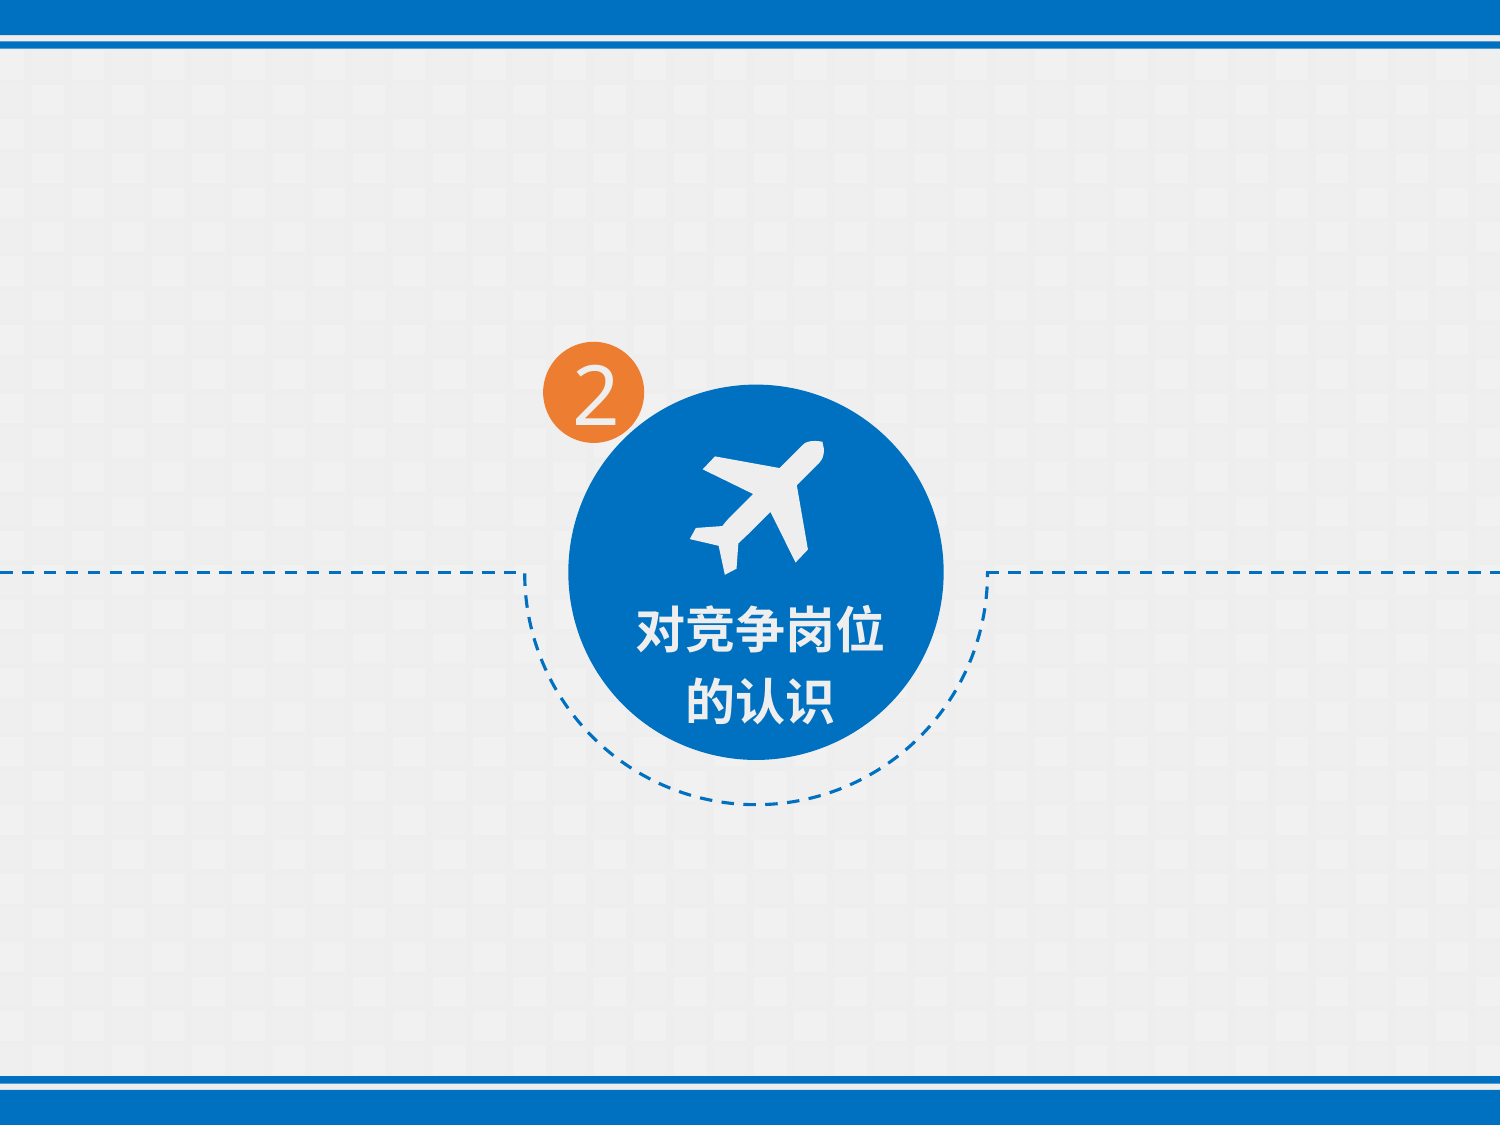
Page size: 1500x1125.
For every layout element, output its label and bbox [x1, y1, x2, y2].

text_box [543, 341, 994, 787]
picture [0, 50, 1500, 1075]
text_box [569, 385, 943, 759]
